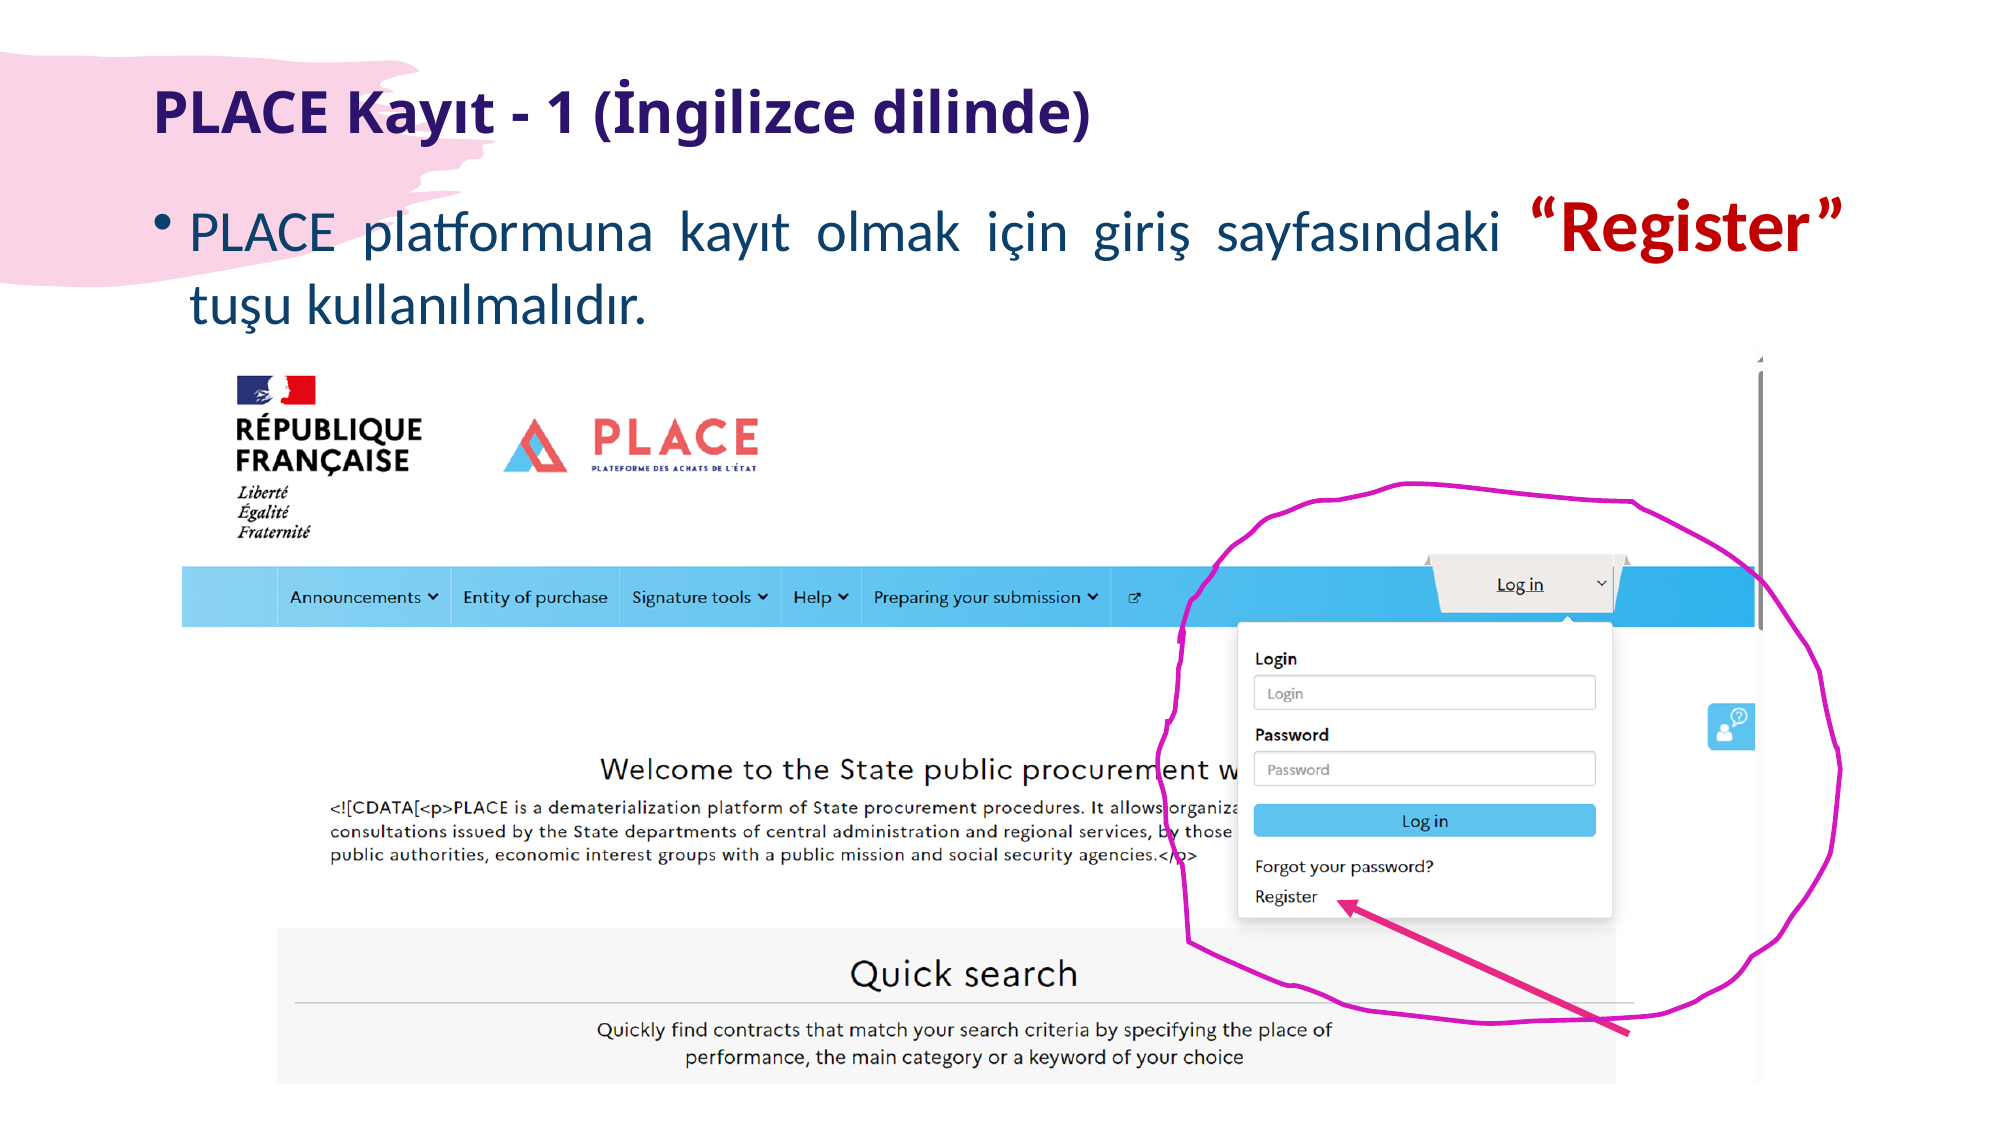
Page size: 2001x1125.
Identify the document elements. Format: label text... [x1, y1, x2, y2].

text_box [1763, 580, 1842, 951]
list PLACE platformuna kayıt olmak için giriş sayfasındaki “Register” tuşu kullanılmalıdır. [137, 168, 1863, 852]
title PLACE Kayıt - 1 (İngilizce dilinde) [137, 59, 1863, 168]
picture [182, 349, 1763, 1084]
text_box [1336, 900, 1629, 1035]
